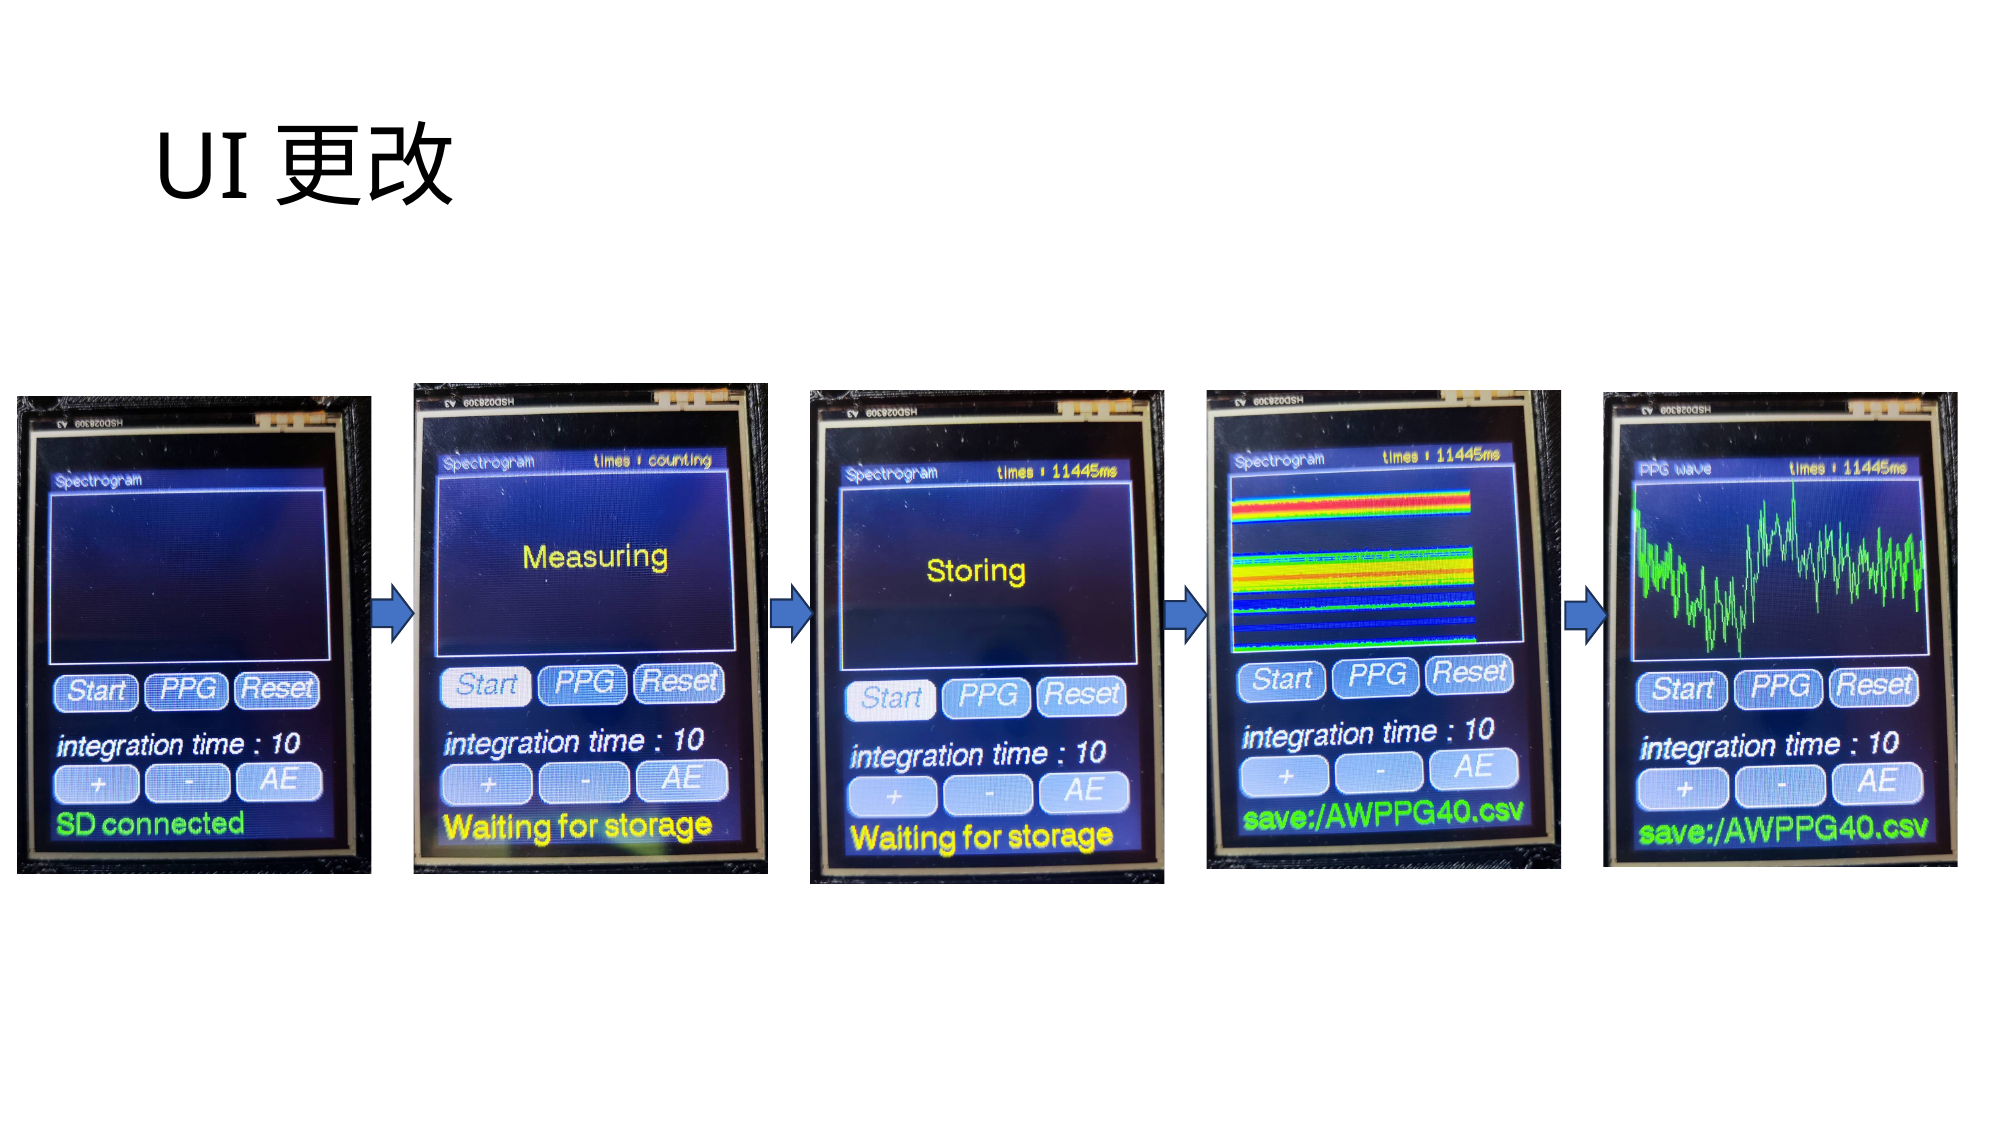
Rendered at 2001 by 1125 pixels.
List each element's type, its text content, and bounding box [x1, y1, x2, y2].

text_box [1564, 584, 1603, 647]
picture [16, 396, 372, 874]
picture [413, 383, 768, 874]
picture [1603, 391, 1958, 867]
picture [810, 390, 1165, 884]
text_box [1165, 584, 1206, 646]
text_box [769, 582, 810, 645]
picture [1206, 390, 1562, 869]
text_box [372, 582, 413, 645]
title UI更改 [137, 59, 1863, 278]
